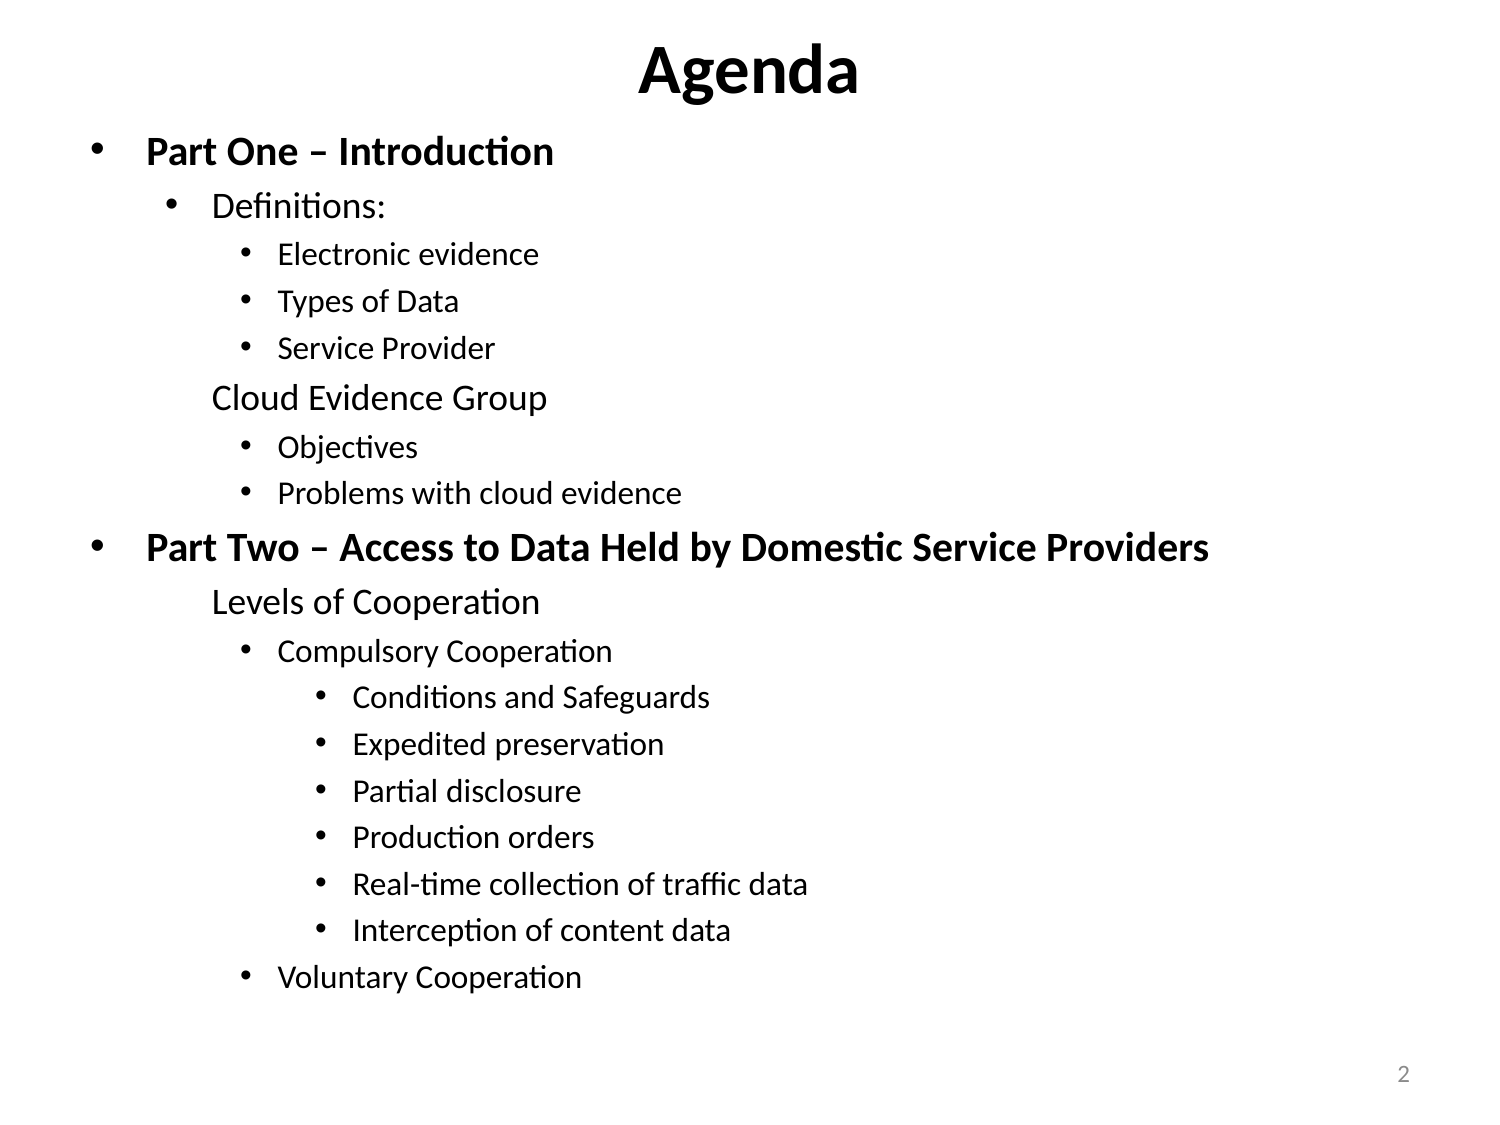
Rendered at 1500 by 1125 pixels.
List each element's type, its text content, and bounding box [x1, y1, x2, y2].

title Agenda [75, 15, 1425, 108]
list Part One – Introduction Definitions: Electronic evidence Types of Data Service Provider Cloud Evidence Group Objectives Problems with cloud evidence Part Two – Access to Data Held by Domestic Service Providers Levels of Cooperation Compulsory Cooperation Conditions and Safeguards Expedited preservation Partial disclosure Production orders Real-time collection of traffic data Interception of content data Voluntary Cooperation [75, 115, 1350, 1078]
slide_number 2 [1074, 1042, 1425, 1103]
